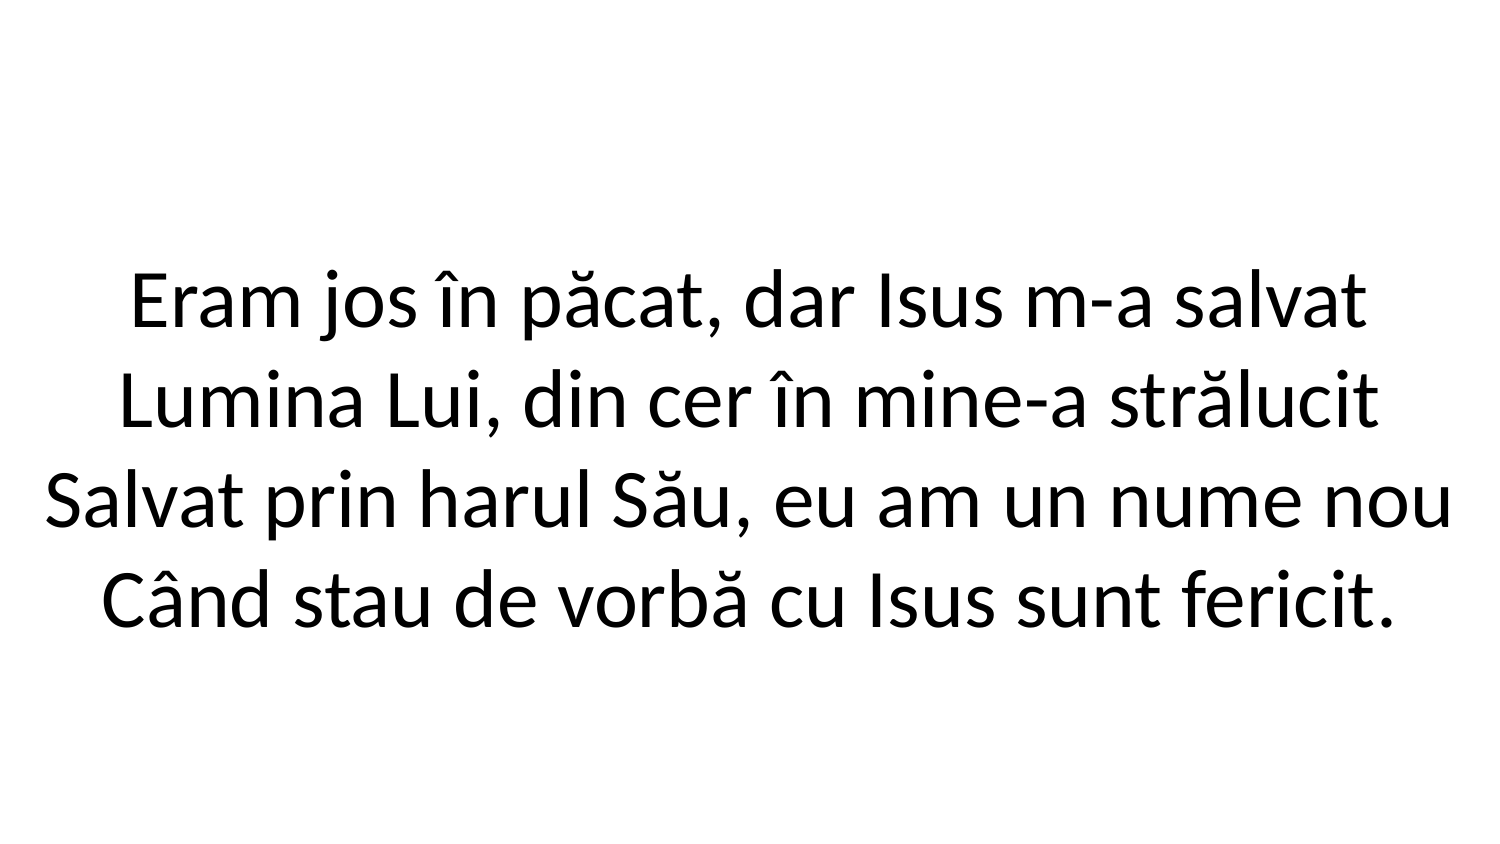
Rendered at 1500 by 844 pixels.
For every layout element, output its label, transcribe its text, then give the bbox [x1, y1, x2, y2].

text_box Eram jos în păcat, dar Isus m-a salvat Lumina Lui, din cer în mine-a strălucit Salvat prin harul Său, eu am un nume nou Când stau de vorbă cu Isus sunt fericit. [29, 192, 1471, 652]
